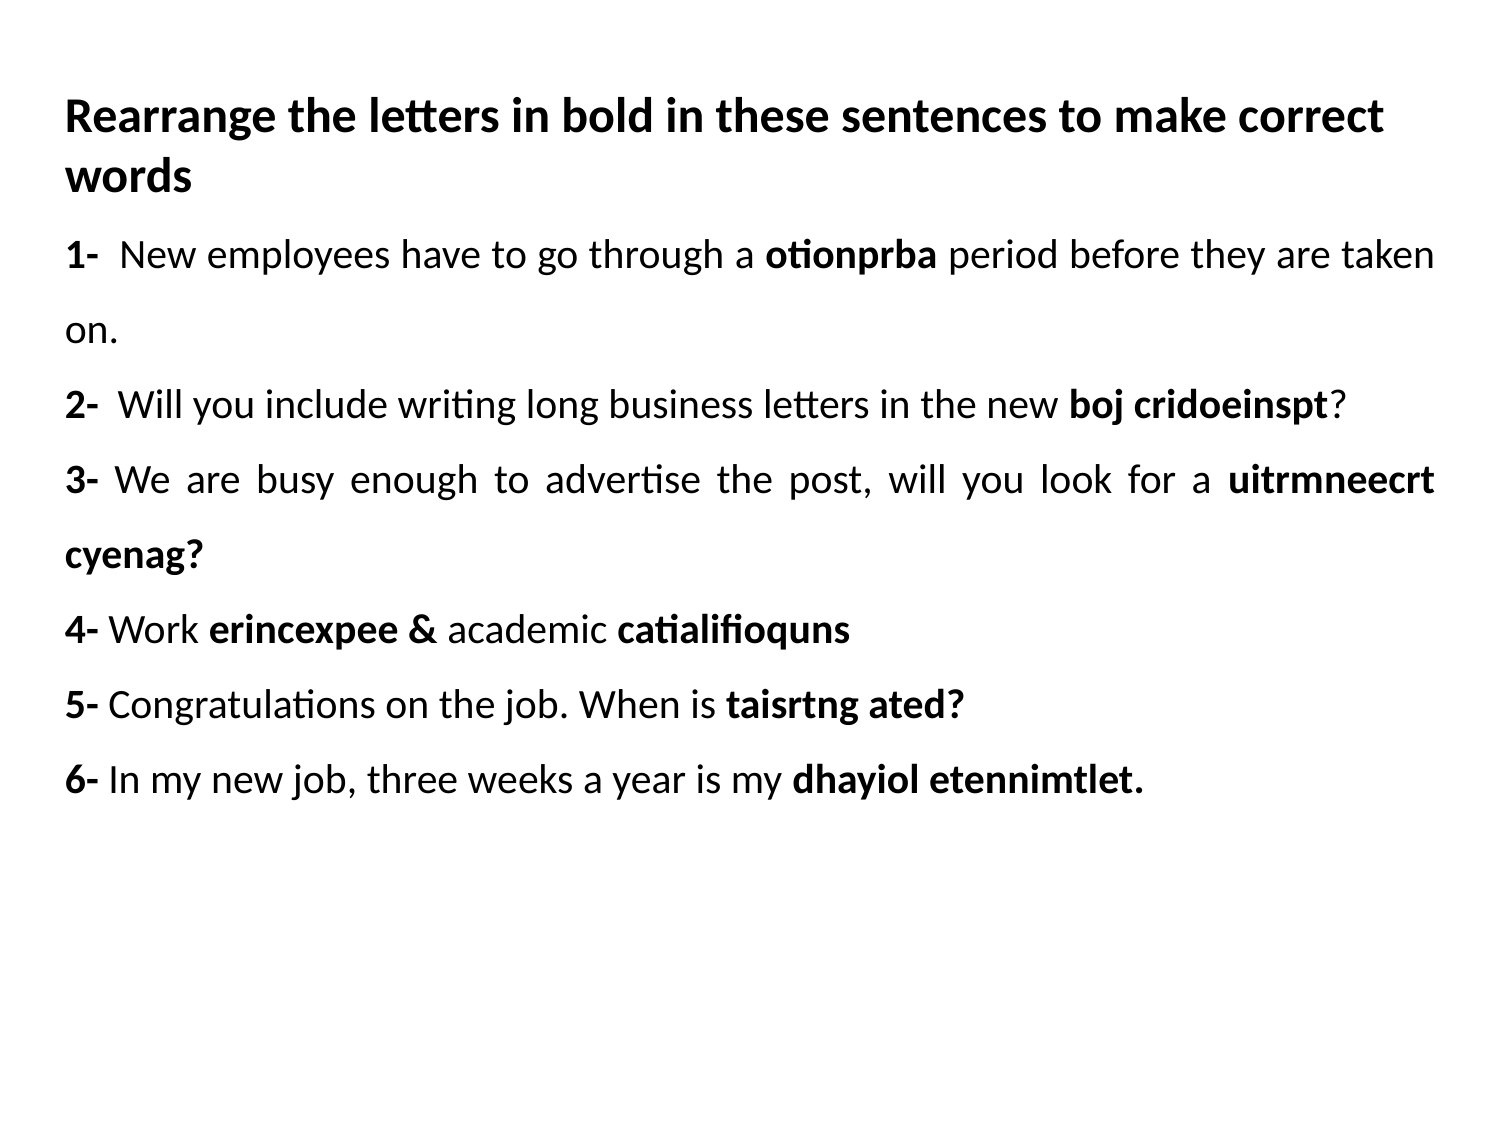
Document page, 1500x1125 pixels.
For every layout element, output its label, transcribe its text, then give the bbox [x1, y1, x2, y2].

text_box Rearrange the letters in bold in these sentences to make correct words 1- New employees have to go through a otionprba period before they are taken on. 2- Will you include writing long business letters in the new boj cridoeinspt? 3- We are busy enough to advertise the post, will you look for a uitrmneecrt cyenag? 4- Work erincexpee & academic catialifioquns 5- Congratulations on the job. When is taisrtng ated? 6- In my new job, three weeks a year is my dhayiol etennimtlet. [50, 74, 1450, 945]
